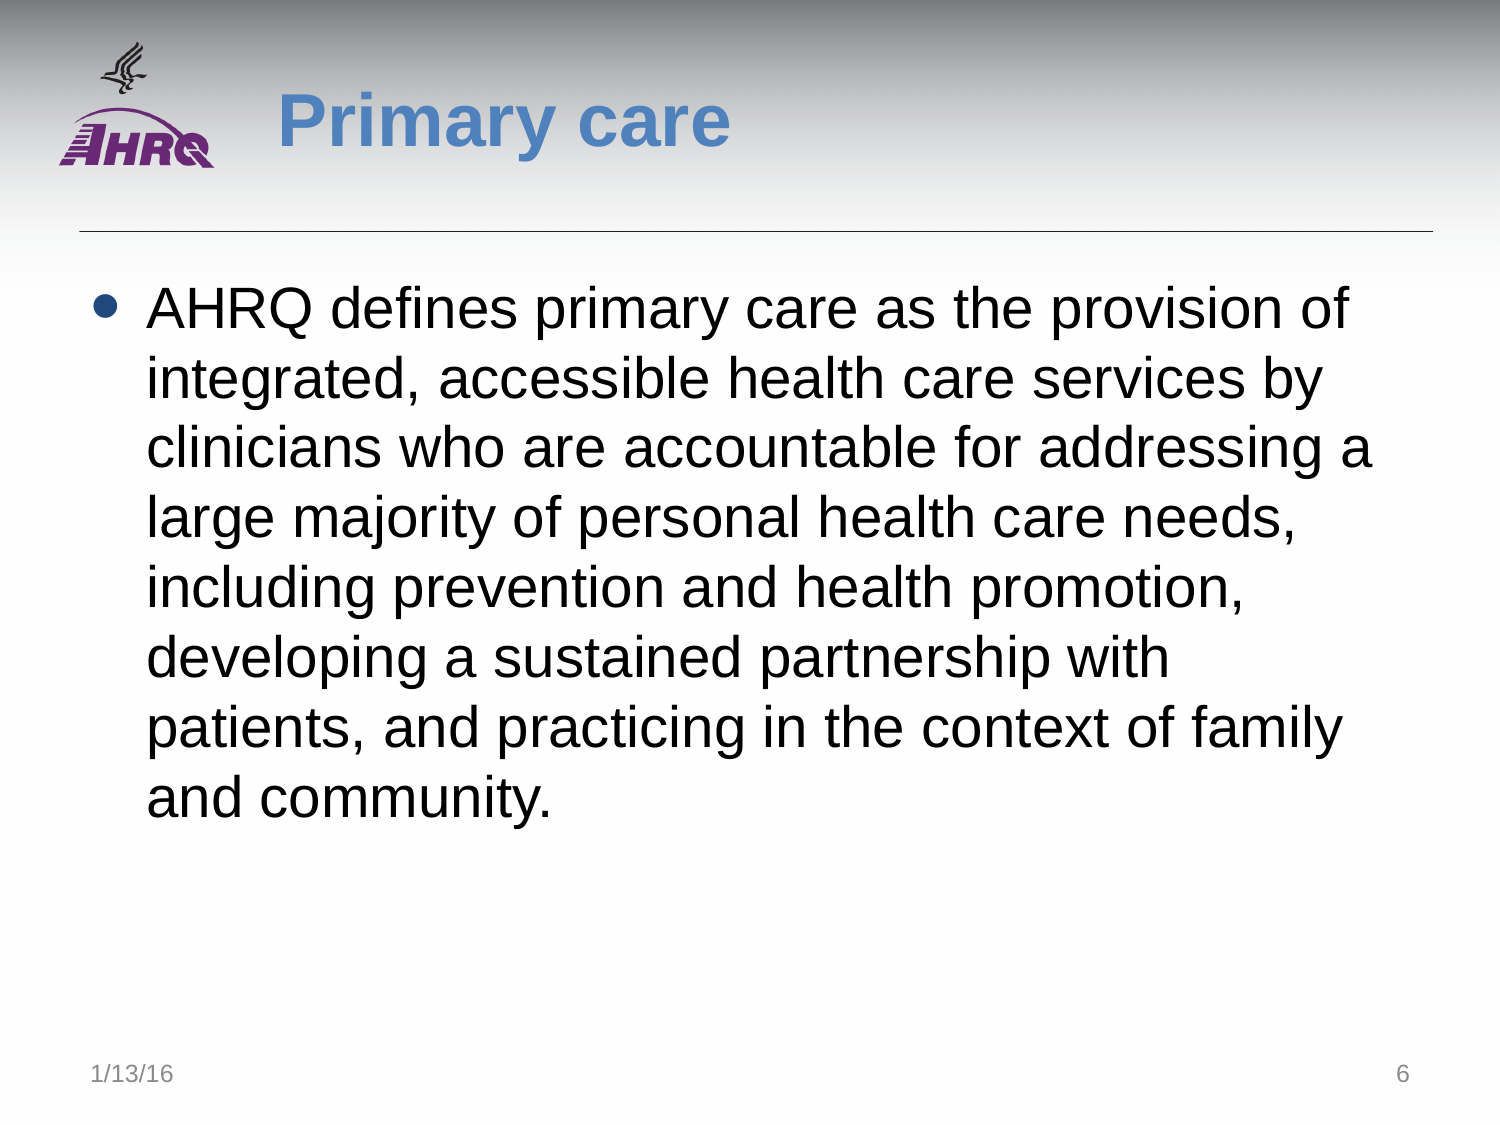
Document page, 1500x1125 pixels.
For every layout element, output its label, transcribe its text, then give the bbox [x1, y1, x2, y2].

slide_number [75, 1042, 425, 1103]
list AHRQ defines primary care as the provision of integrated, accessible health care services by clinicians who are accountable for addressing a large majority of personal health care needs, including prevention and health promotion, developing a sustained partnership with patients, and practicing in the context of family and community. [75, 262, 1425, 1005]
picture [0, 0, 1500, 1125]
title Primary care [262, 45, 1425, 188]
slide_number 6 [1074, 1042, 1425, 1103]
